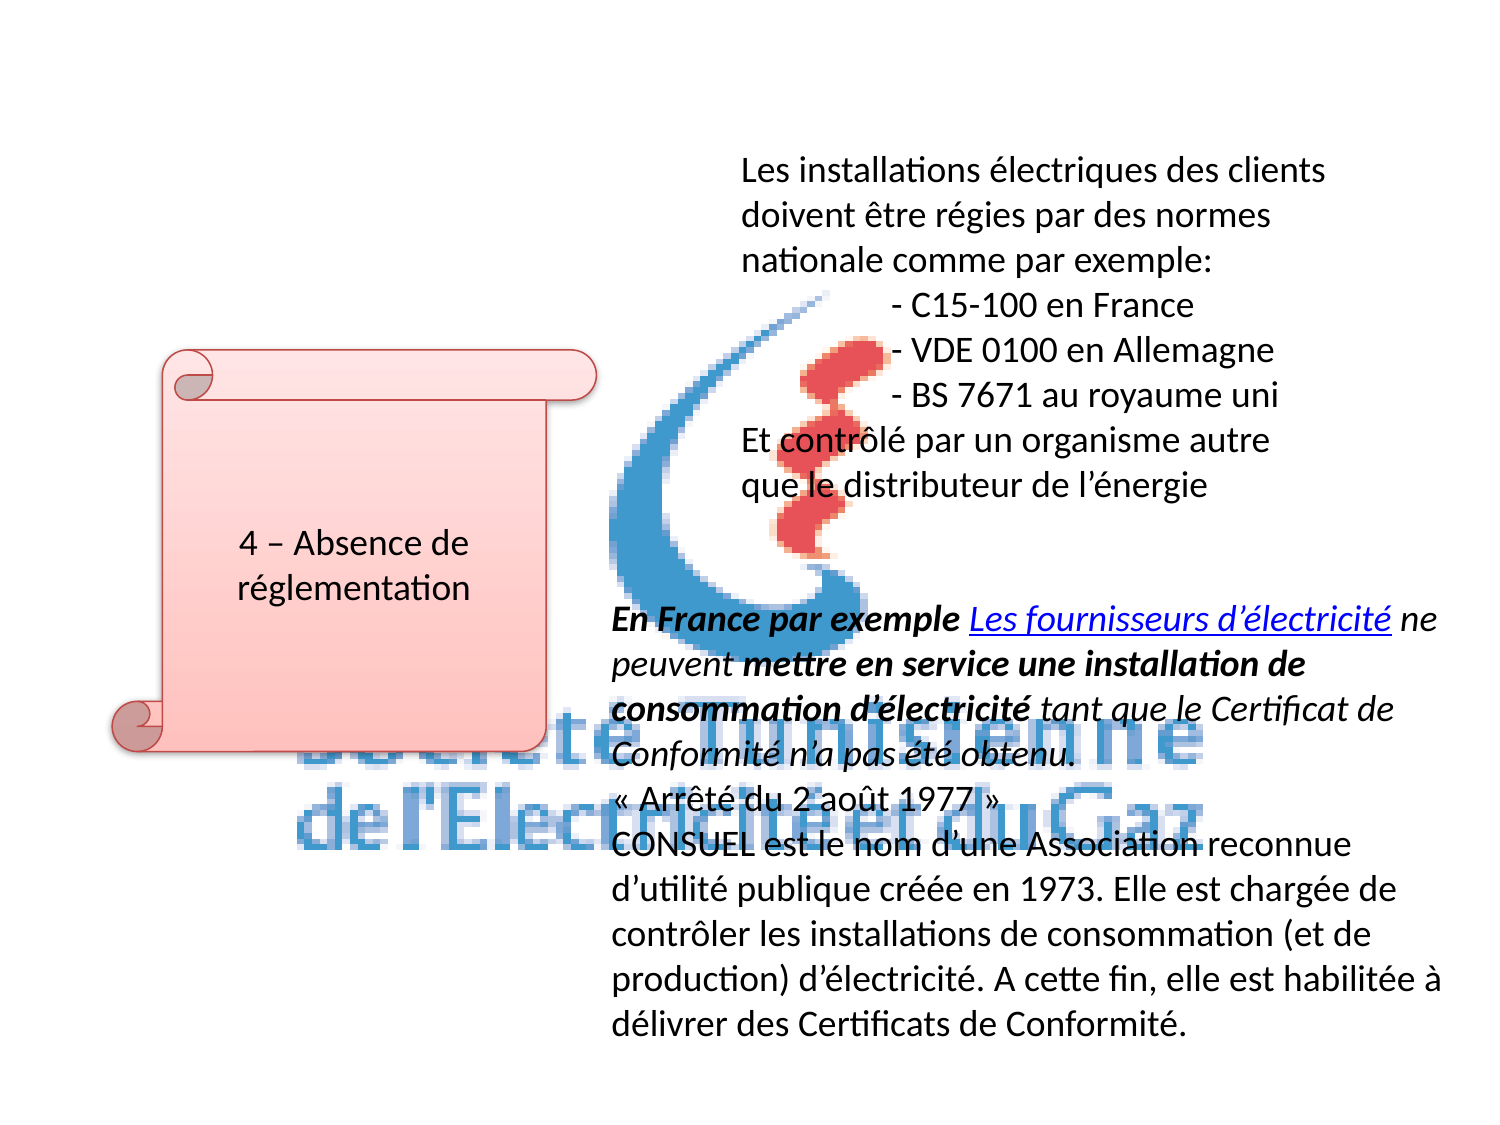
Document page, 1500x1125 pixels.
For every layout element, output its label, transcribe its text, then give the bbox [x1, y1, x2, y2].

text_box 4 – Absence de réglementation [111, 349, 598, 753]
text_box En France par exemple Les fournisseurs d’électricité ne peuvent mettre en service une installation de consommation d’électricité tant que le Certificat de Conformité n’a pas été obtenu. « Arrêté du 2 août 1977 » CONSUEL est le nom d’une Association reconnue d’utilité publique créée en 1973. Elle est chargée de contrôler les installations de consommation (et de production) d’électricité. A cette fin, elle est habilitée à délivrer des Certificats de Conformité. [596, 586, 1471, 1051]
text_box Les installations électriques des clients doivent être régies par des normes nationale comme par exemple: - C15-100 en France - VDE 0100 en Allemagne - BS 7671 au royaume uni Et contrôlé par un organisme autre que le distributeur de l’énergie [726, 137, 1347, 512]
